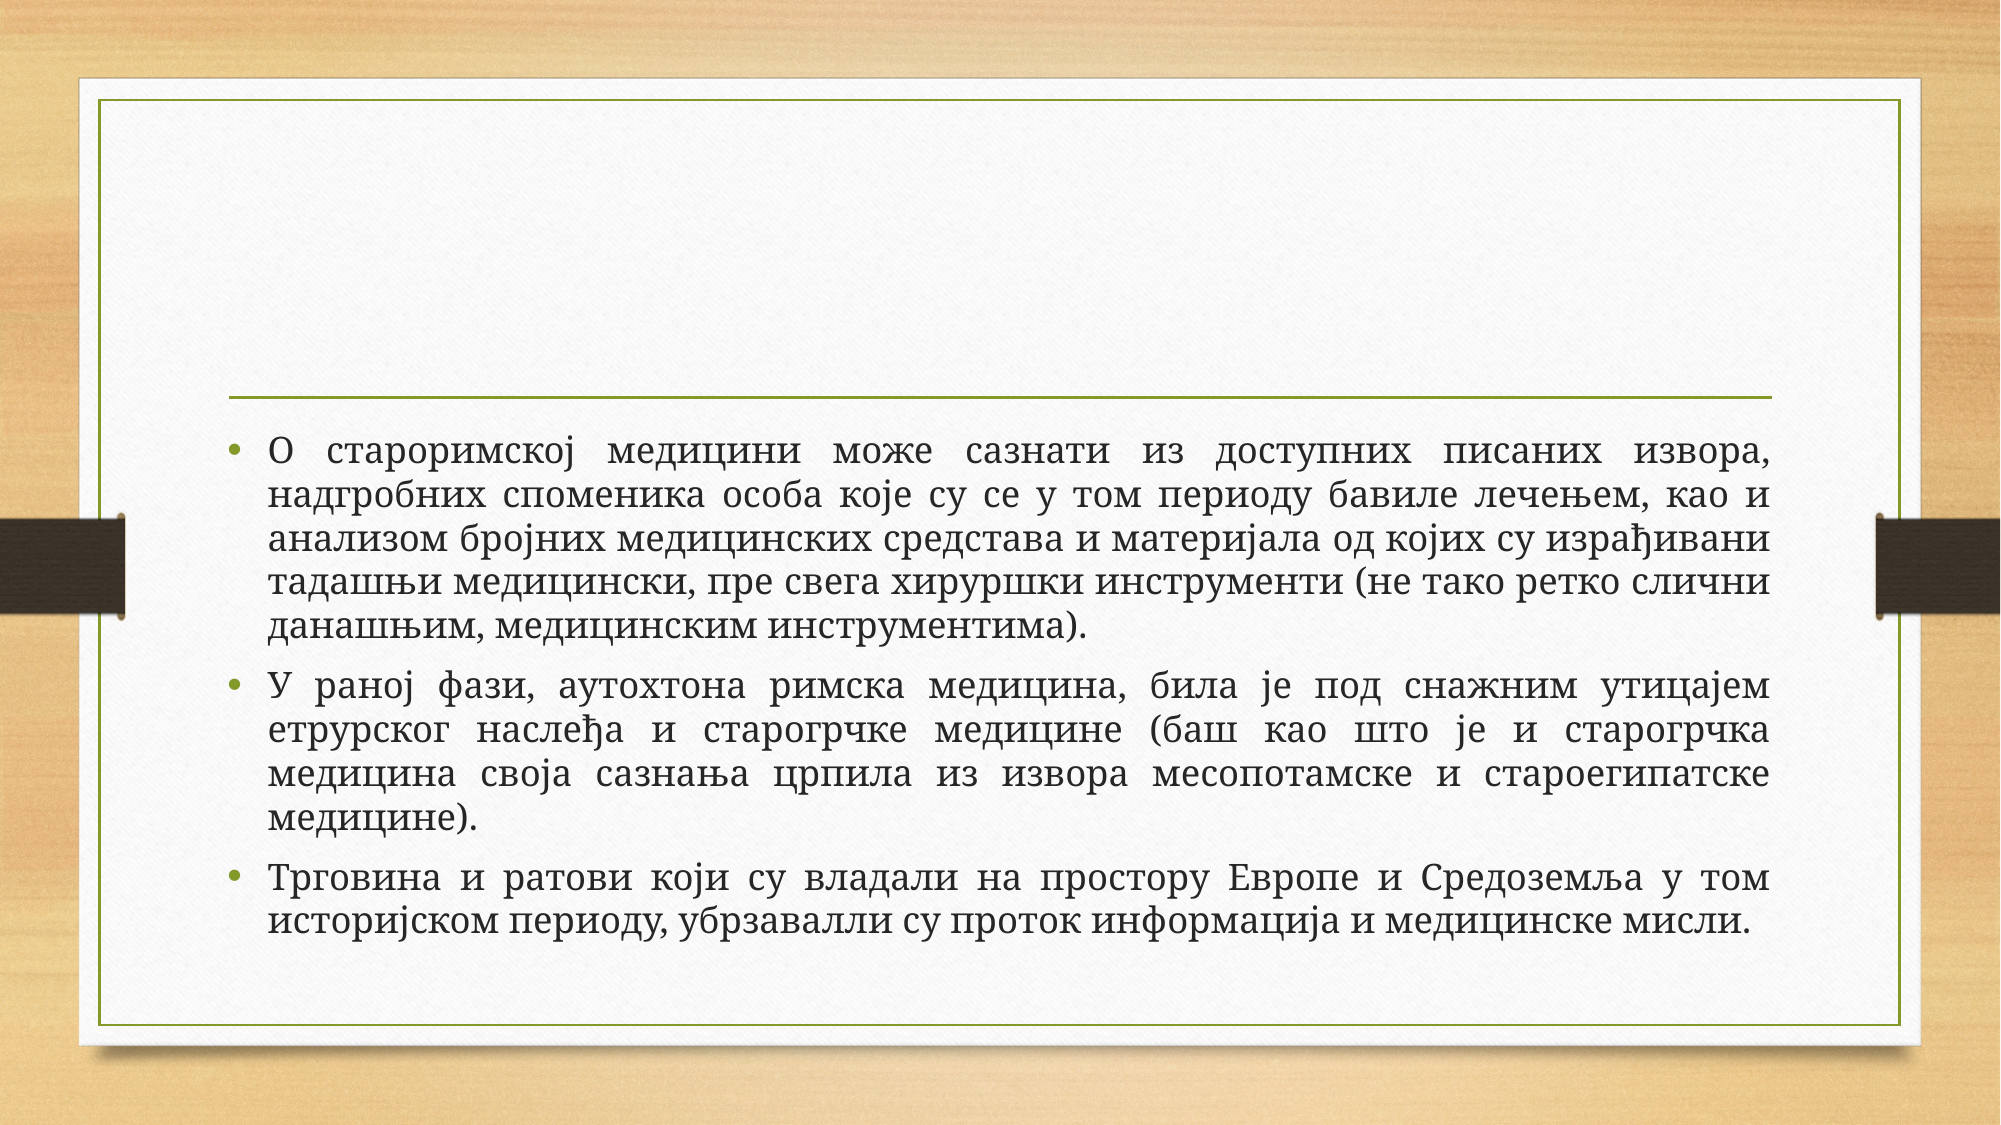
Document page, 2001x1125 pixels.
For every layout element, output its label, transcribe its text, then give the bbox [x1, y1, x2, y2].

picture [0, 0, 2001, 1125]
list О староримској медицини може сазнати из доступних писаних извора, надгробних споменика особа које су се у том периоду бавиле лечењем, као и анализом бројних медицинских средстава и материјала од којих су израђивани тадашњи медицински, пре свега хируршки инструменти (не тако ретко слични данашњим, медицинским инструментима). У раној фази, аутохтона римска медицина, била је под снажним утицајем етрурског наслеђа и старогрчке медицине (баш као што је и старогрчка медицина своја сазнања црпила из извора месопотамске и староегипатске медицине). Трговина и ратови који су владали на простору Европе и Средоземља у том историјском периоду, убрзавалли су проток информација и медицинске мисли. [212, 419, 1788, 964]
